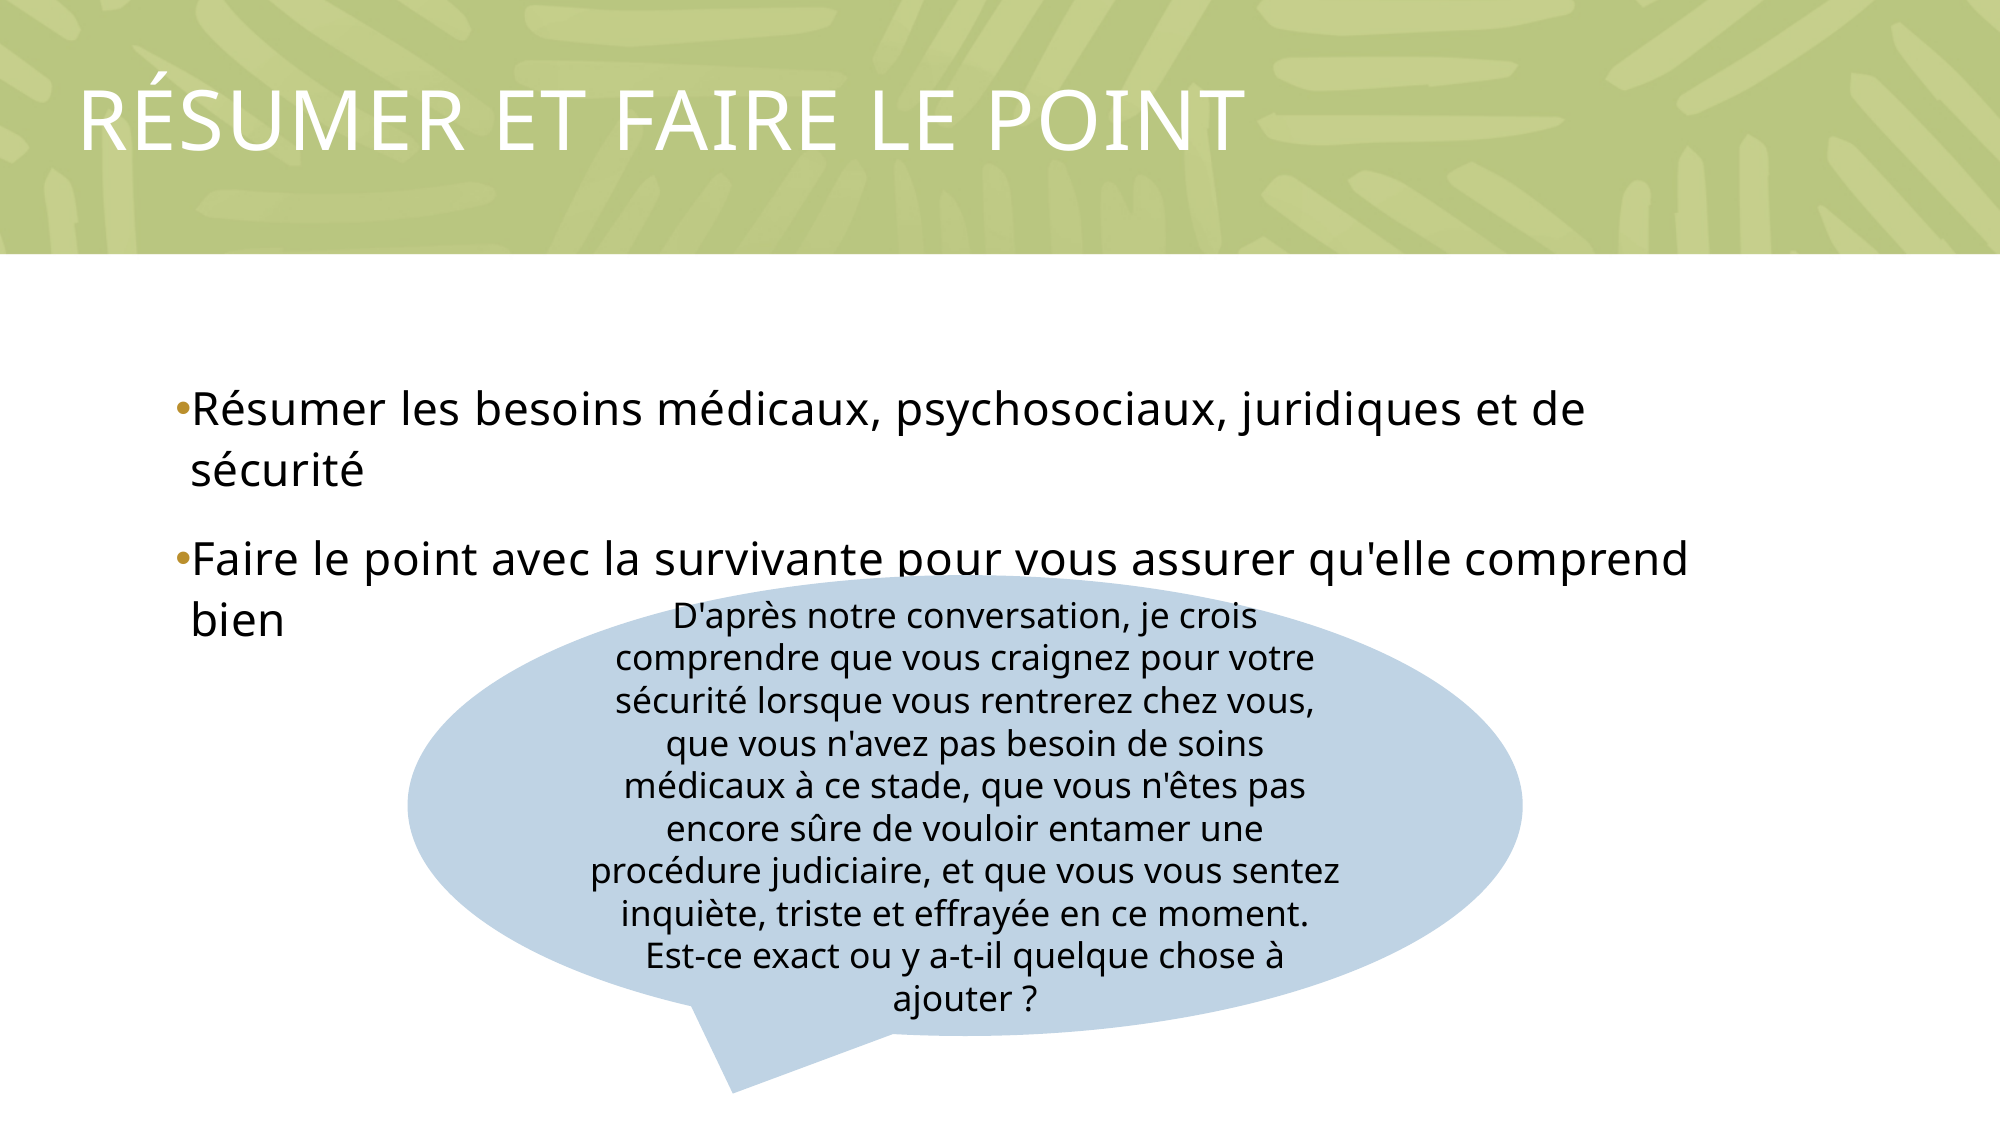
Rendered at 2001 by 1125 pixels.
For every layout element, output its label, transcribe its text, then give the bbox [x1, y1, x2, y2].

picture [0, 0, 2000, 1125]
title Résumer et FAIRE LE POINT [61, 33, 1938, 220]
text_box D'après notre conversation, je crois comprendre que vous craignez pour votre sécurité lorsque vous rentrerez chez vous, que vous n'avez pas besoin de soins médicaux à ce stade, que vous n'êtes pas encore sûre de vouloir entamer une procédure judiciaire, et que vous vous sentez inquiète, triste et effrayée en ce moment. Est-ce exact ou y a-t-il quelque chose à ajouter ? [406, 573, 1525, 1095]
list Résumer les besoins médicaux, psychosociaux, juridiques et de sécurité Faire le point avec la survivante pour vous assurer qu'elle comprend bien [167, 366, 1763, 1027]
